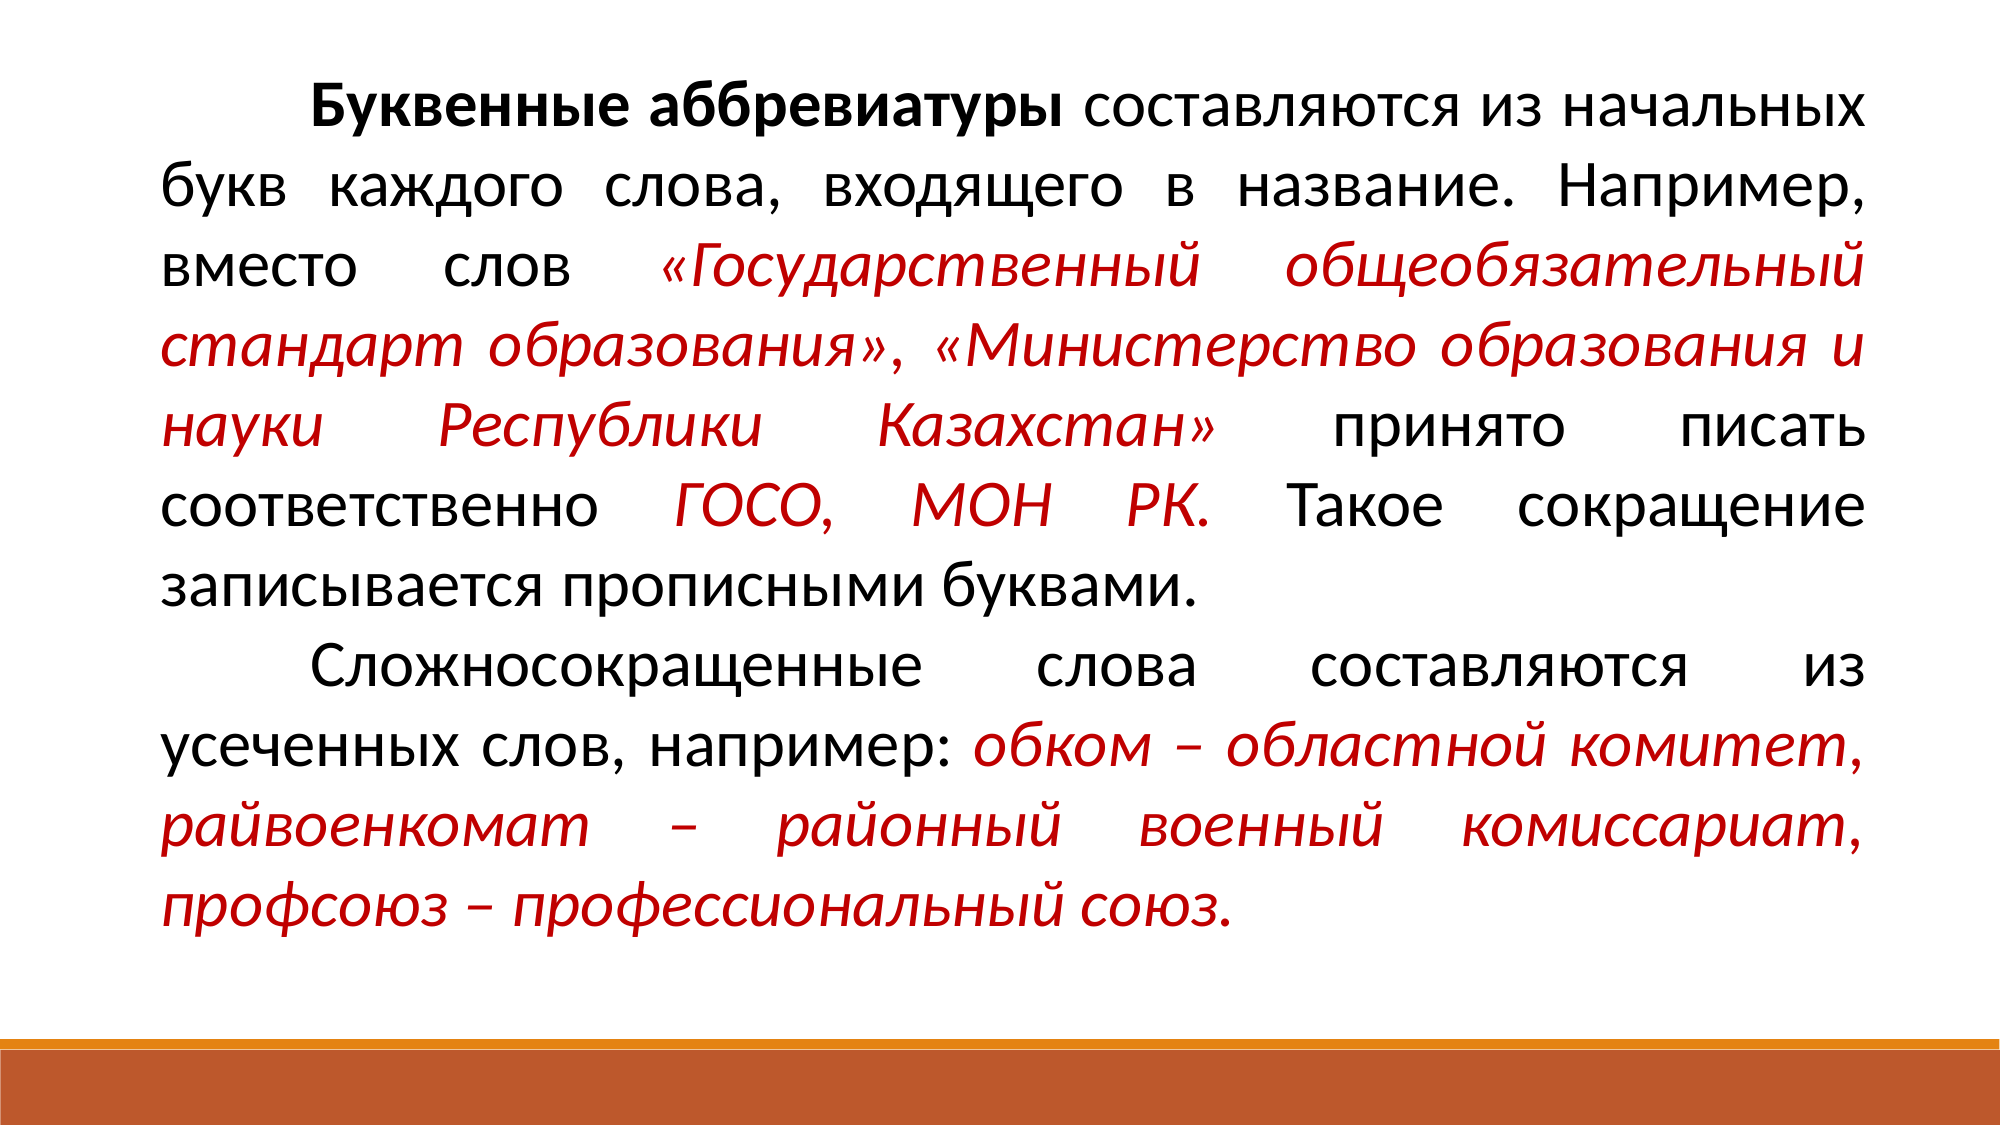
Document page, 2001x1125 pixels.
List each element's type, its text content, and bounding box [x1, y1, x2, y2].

text_box Буквенные аббревиатуры составляются из начальных букв каждого слова, входящего в название. Например, вместо слов «Государственный общеобязательный стандарт образования», «Министерство образования и науки Республики Казахстан» принято писать соответственно ГОСО, МОН РК. Такое сокращение записывается прописными буквами. Сложносокращенные слова составляются из усеченных слов, например: обком – областной комитет, райвоенкомат – районный военный комиссариат, профсоюз – профессиональный союз. [145, 52, 1882, 948]
